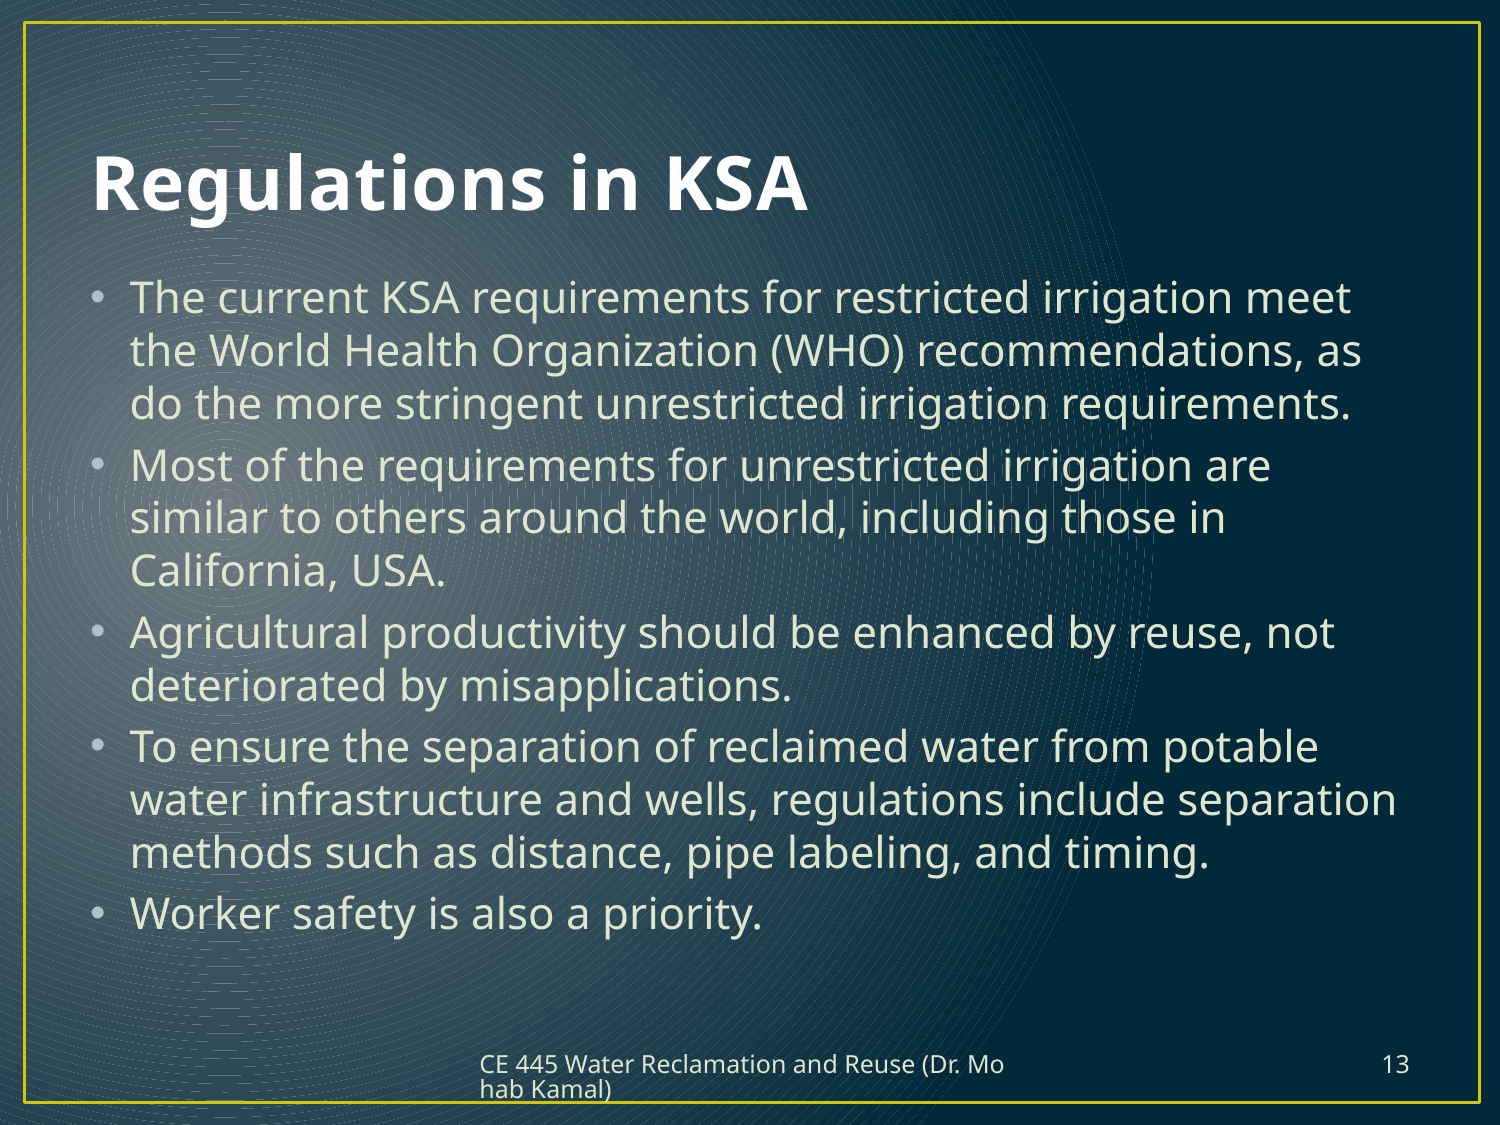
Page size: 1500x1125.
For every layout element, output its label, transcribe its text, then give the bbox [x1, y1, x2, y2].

footer CE 445 Water Reclamation and Reuse (Dr. Mohab Kamal) [464, 1035, 1036, 1096]
slide_number 13 [1074, 1035, 1425, 1096]
list The current KSA requirements for restricted irrigation meet the World Health Organization (WHO) recommendations, as do the more stringent unrestricted irrigation requirements. Most of the requirements for unrestricted irrigation are similar to others around the world, including those in California, USA. Agricultural productivity should be enhanced by reuse, not deteriorated by misapplications. To ensure the separation of reclaimed water from potable water infrastructure and wells, regulations include separation methods such as distance, pipe labeling, and timing. Worker safety is also a priority. [75, 262, 1425, 1005]
title Regulations in KSA [75, 45, 1425, 233]
